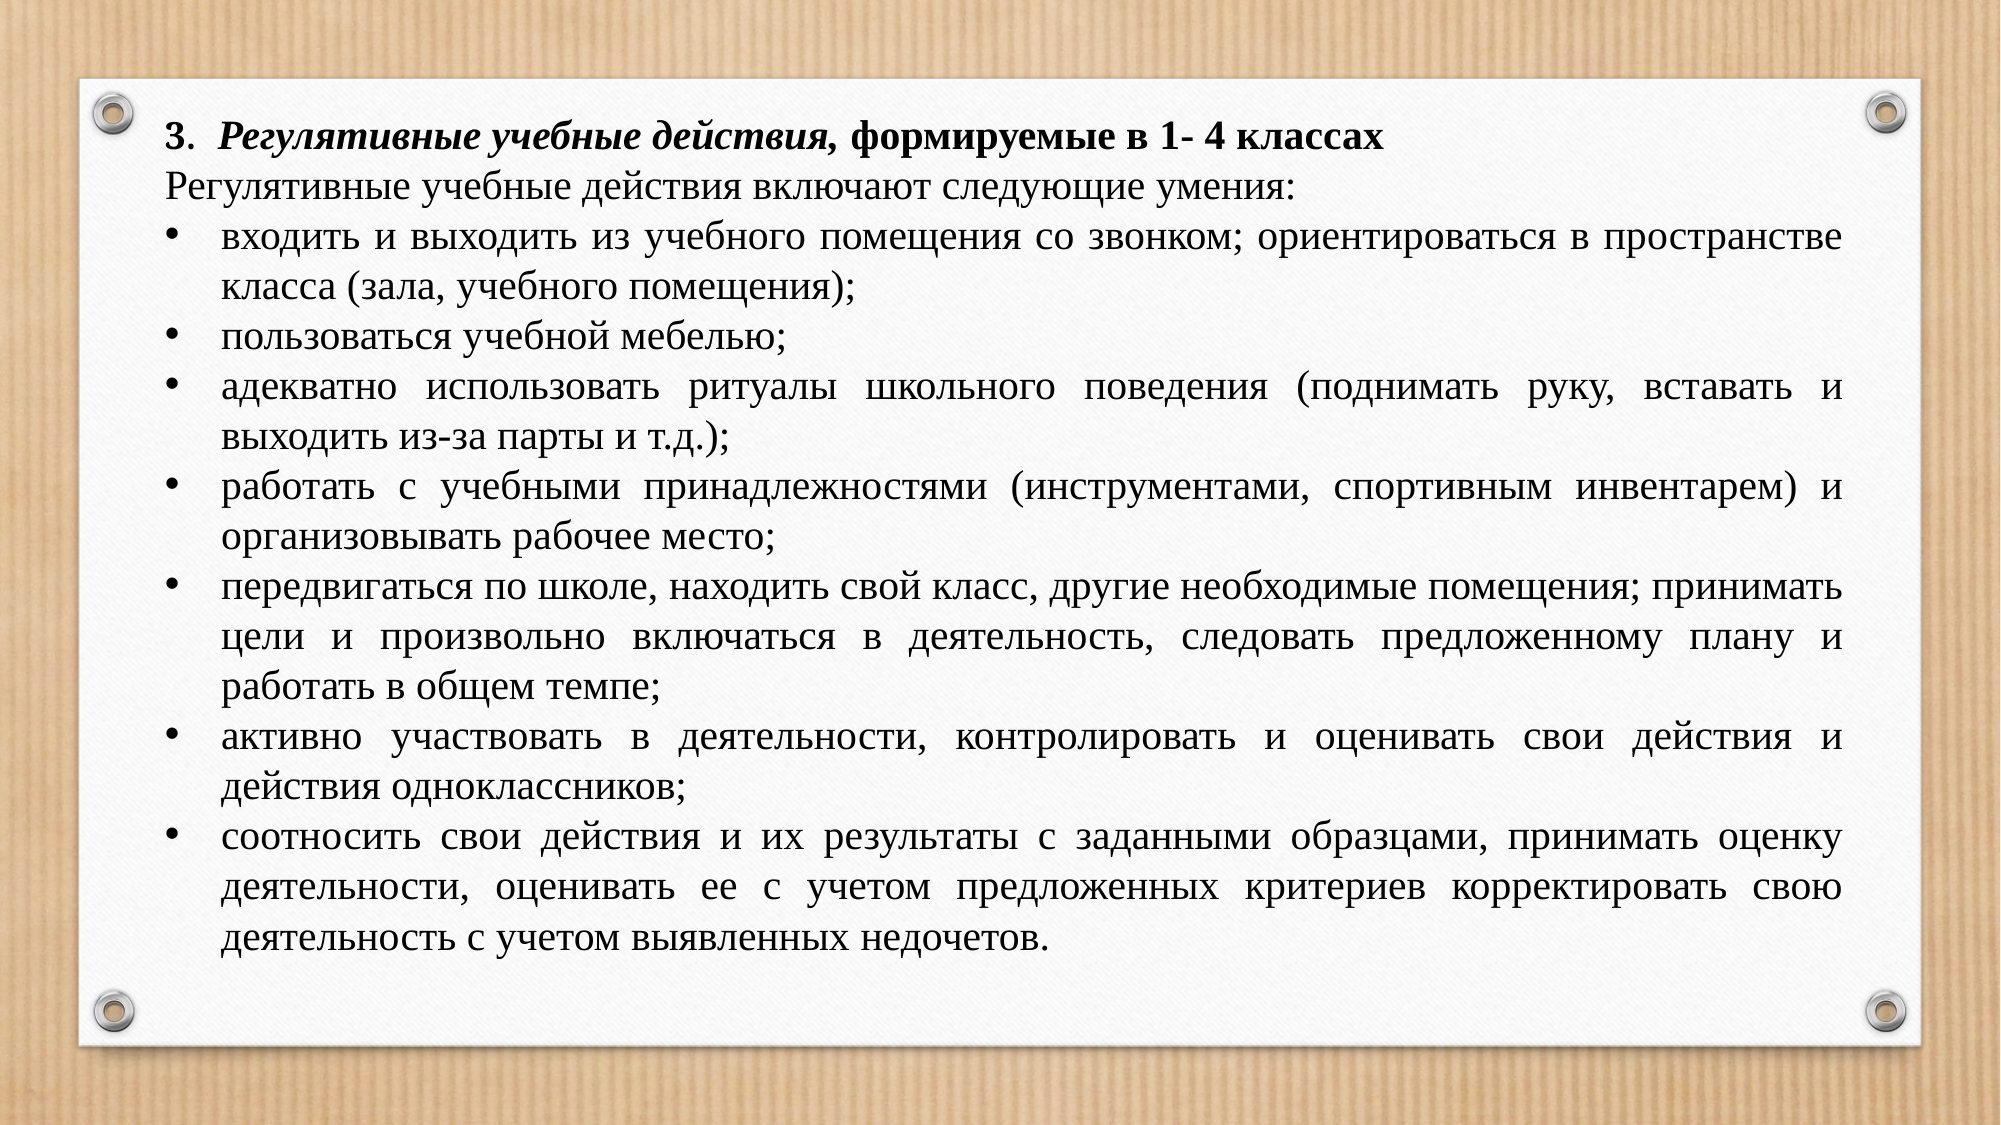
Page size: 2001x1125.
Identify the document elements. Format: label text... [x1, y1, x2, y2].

text_box 3. Регулятивные учебные действия, формируемые в 1- 4 классах Регулятивные учебные действия включают следующие умения: входить и выходить из учебного помещения со звонком; ориентироваться в пространстве класса (зала, учебного помещения); пользоваться учебной мебелью; адекватно использовать ритуалы школьного поведения (поднимать руку, вставать и выходить из-за парты и т.д.); работать с учебными принадлежностями (инструментами, спортивным инвентарем) и организовывать рабочее место; передвигаться по школе, находить свой класс, другие необходимые помещения; принимать цели и произвольно включаться в деятельность, следовать предложенному плану и работать в общем темпе; активно участвовать в деятельности, контролировать и оценивать свои действия и действия одноклассников; соотносить свои действия и их результаты с заданными образцами, принимать оценку деятельности, оценивать ее с учетом предложенных критериев корректировать свою деятельность с учетом выявленных недочетов. [150, 100, 1859, 966]
picture [0, 0, 2001, 1125]
